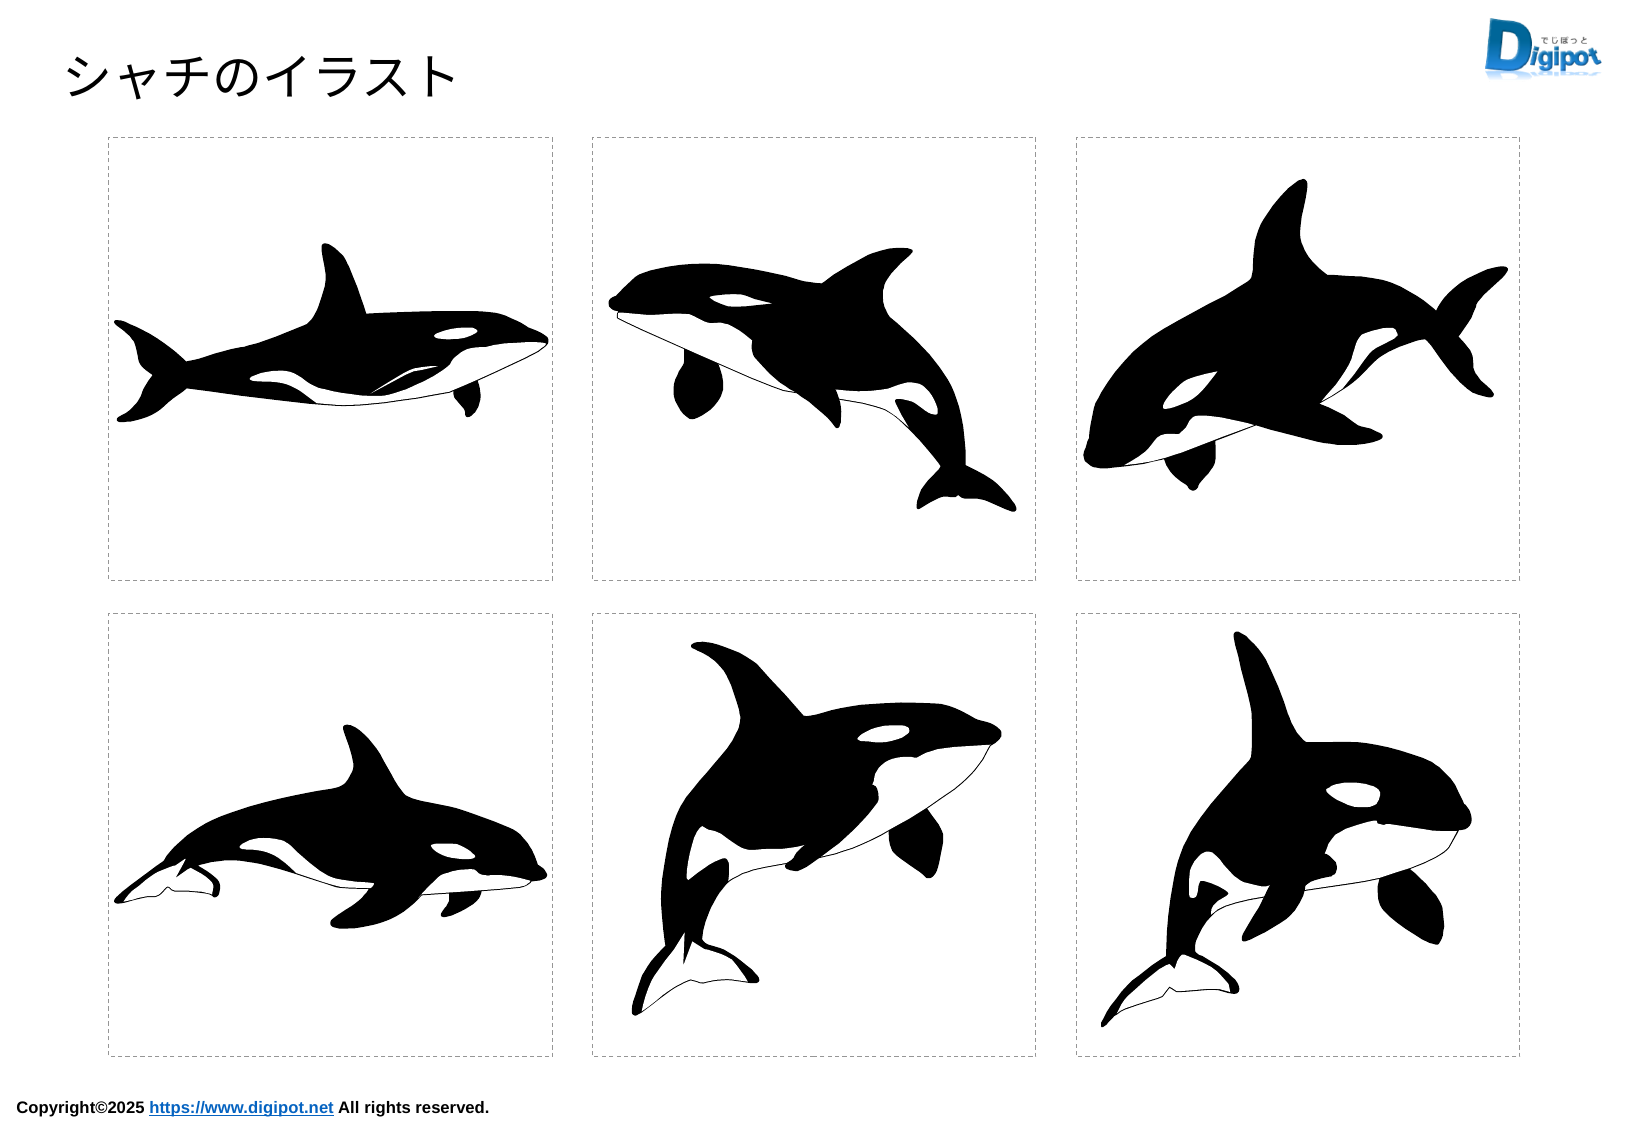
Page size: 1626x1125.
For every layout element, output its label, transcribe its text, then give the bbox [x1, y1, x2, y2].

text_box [115, 244, 548, 422]
picture [1485, 18, 1602, 82]
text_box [115, 725, 547, 928]
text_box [609, 248, 1016, 511]
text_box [1084, 179, 1507, 490]
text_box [1102, 632, 1471, 1027]
text_box シャチのイラスト [47, 38, 477, 113]
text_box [632, 642, 1001, 1015]
